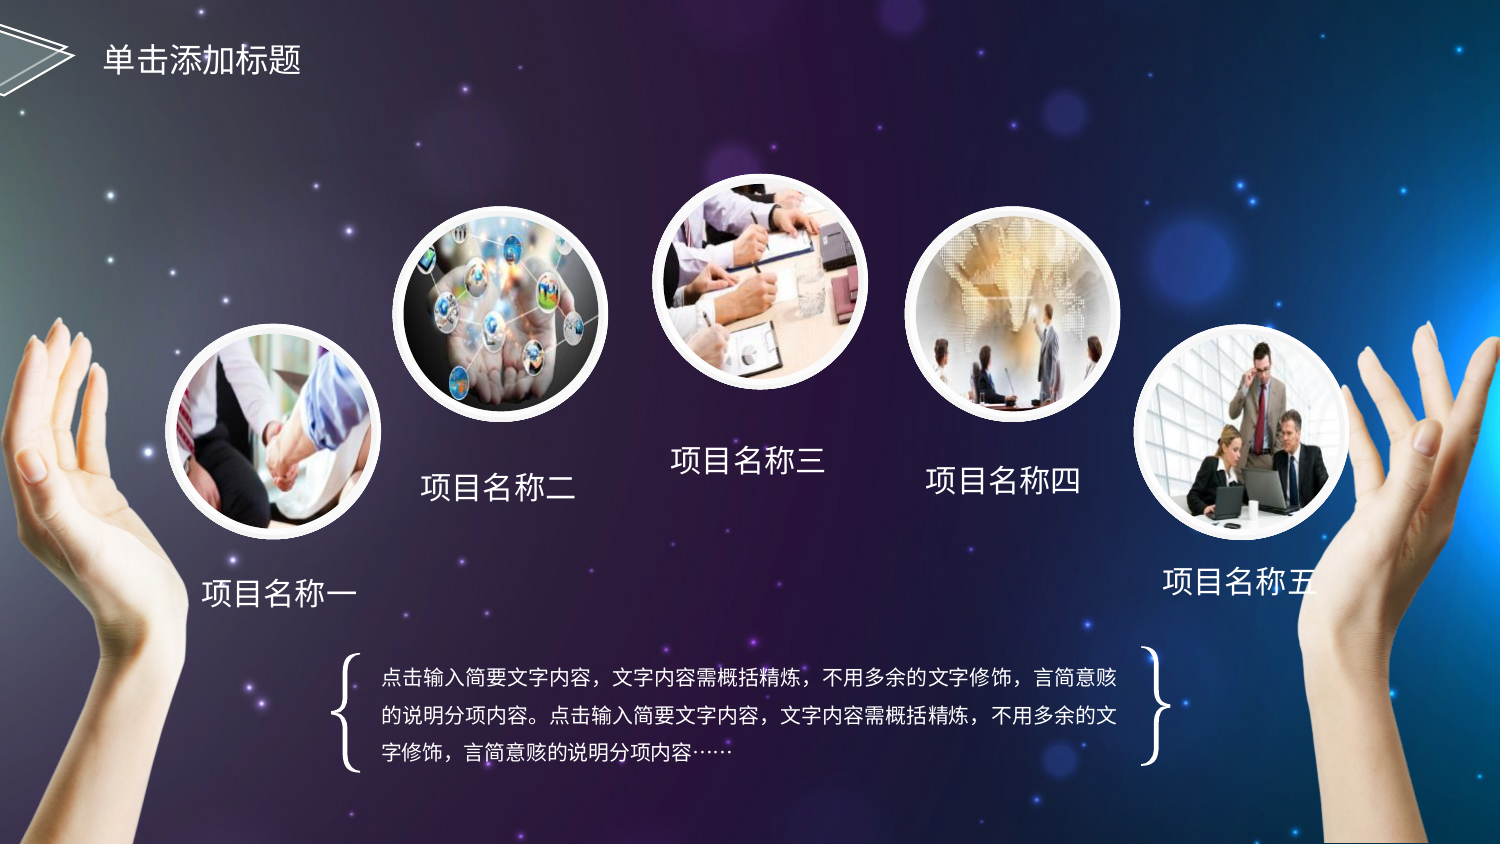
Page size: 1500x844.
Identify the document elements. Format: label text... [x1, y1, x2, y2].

text_box 项目名称三 [646, 433, 852, 486]
text_box [331, 653, 361, 773]
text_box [165, 323, 382, 540]
text_box 项目名称一 [189, 567, 390, 620]
text_box 项目名称五 [1127, 555, 1297, 608]
text_box 单击添加标题 [88, 31, 412, 87]
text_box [0, 0, 57, 89]
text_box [392, 206, 609, 422]
text_box [1141, 646, 1171, 766]
text_box 点击输入简要文字内容，文字内容需概括精炼，不用多余的文字修饰，言简意赅的说明分项内容。点击输入简要文字内容，文字内容需概括精炼，不用多余的文字修饰，言简意赅的说明分项内容…… [381, 652, 1118, 765]
text_box 项目名称四 [891, 453, 1117, 506]
picture [0, 0, 1500, 844]
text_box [1133, 324, 1350, 540]
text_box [904, 206, 1121, 422]
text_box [652, 173, 869, 390]
text_box 项目名称二 [389, 460, 609, 513]
